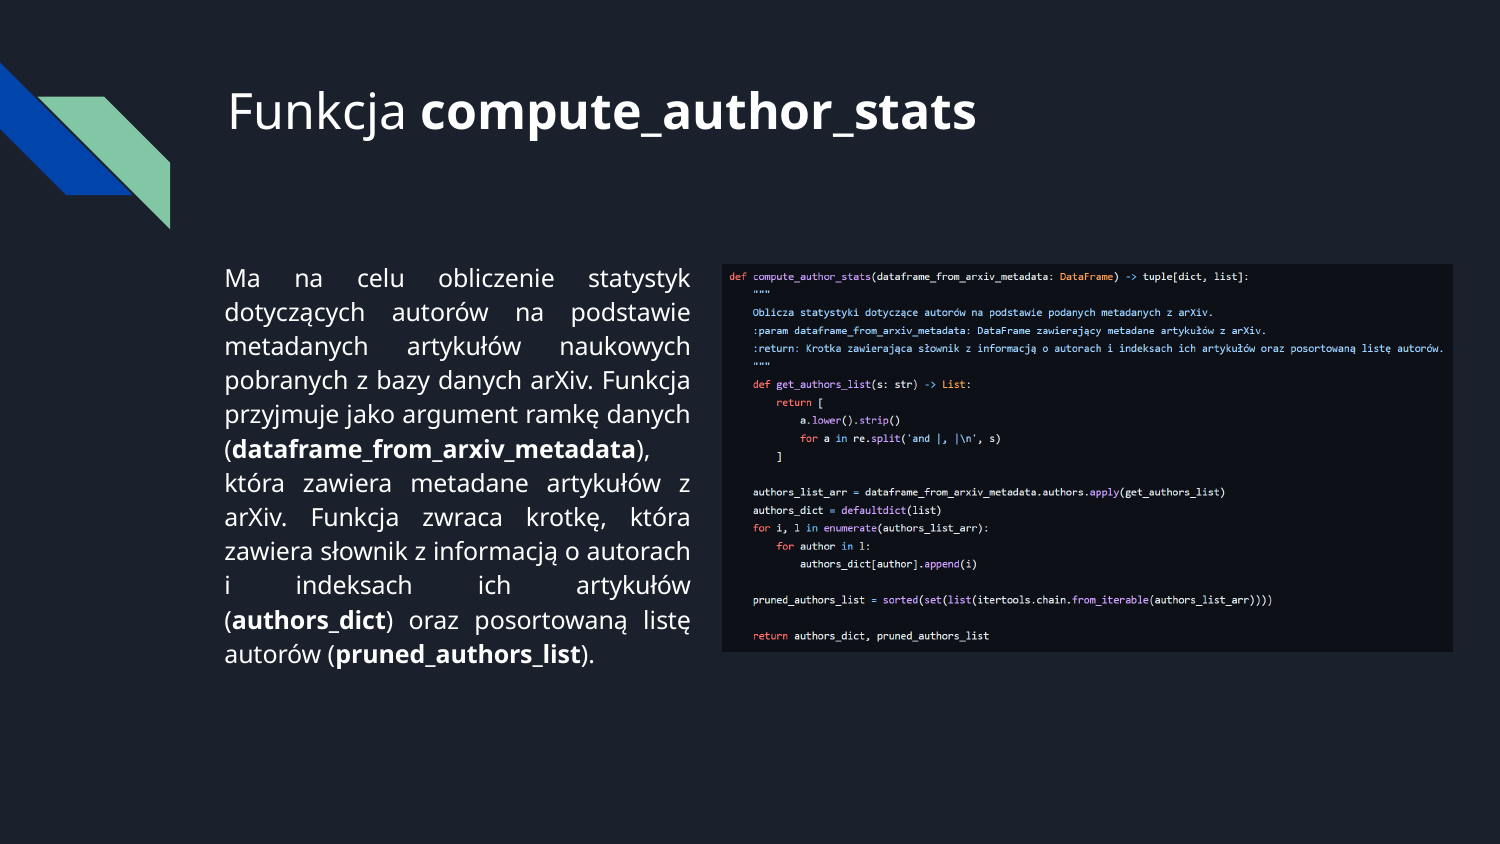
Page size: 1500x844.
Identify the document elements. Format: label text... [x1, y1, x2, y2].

list Ma na celu obliczenie statystyk dotyczących autorów na podstawie metadanych artykułów naukowych pobranych z bazy danych arXiv. Funkcja przyjmuje jako argument ramkę danych (dataframe_from_arxiv_metadata), która zawiera metadane artykułów z arXiv. Funkcja zwraca krotkę, która zawiera słownik z informacją o autorach i indeksach ich artykułów (authors_dict) oraz posortowaną listę autorów (pruned_authors_list). [209, 243, 707, 721]
picture [722, 264, 1453, 652]
title Funkcja compute_author_stats [212, 64, 1368, 215]
